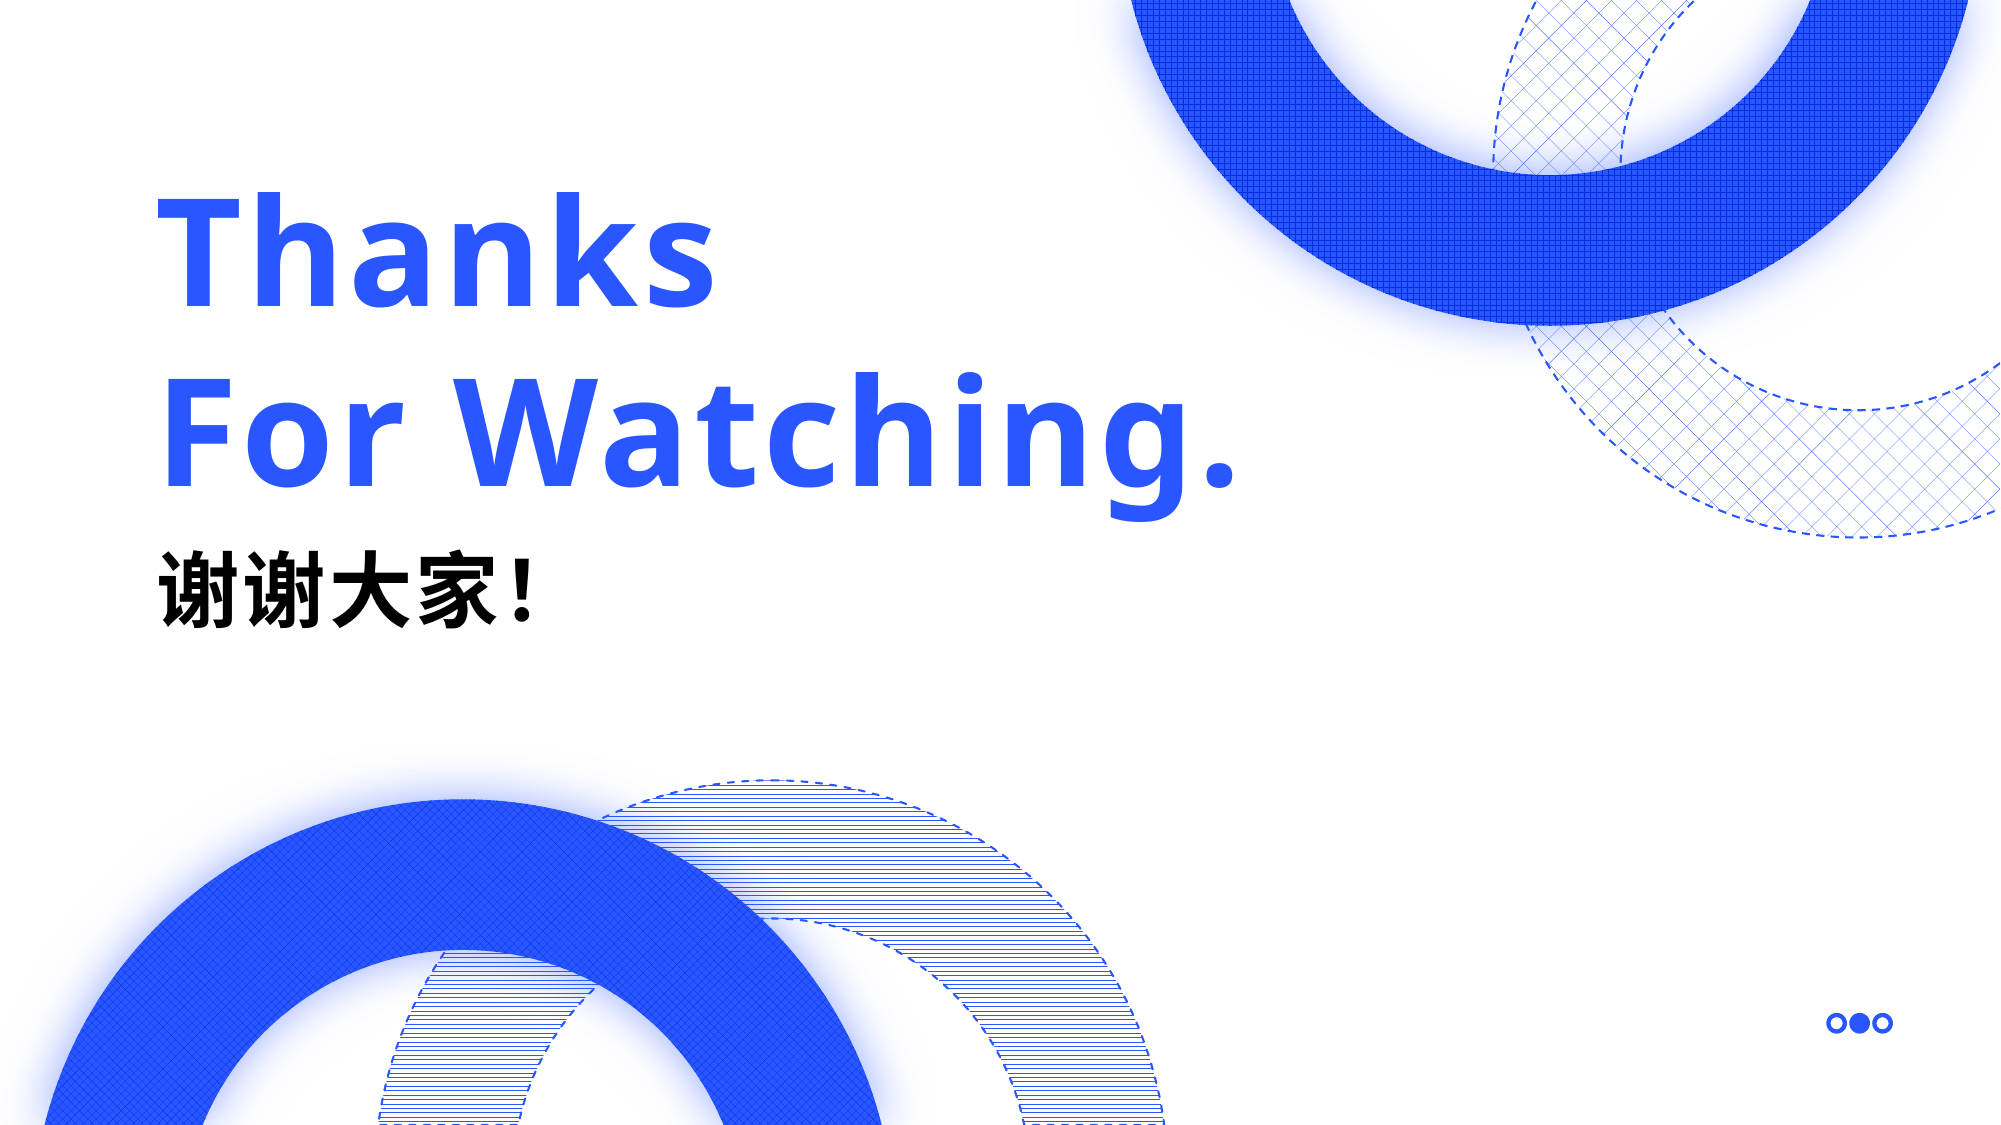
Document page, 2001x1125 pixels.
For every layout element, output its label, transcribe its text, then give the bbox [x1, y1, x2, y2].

title Thanks For Watching. [138, 150, 1315, 523]
list 谢谢大家！ [140, 537, 786, 659]
text_box 钢球式分度对定机构 [1529, 315, 2001, 538]
text_box 钢球式分度对定机构 [1491, 0, 1689, 175]
